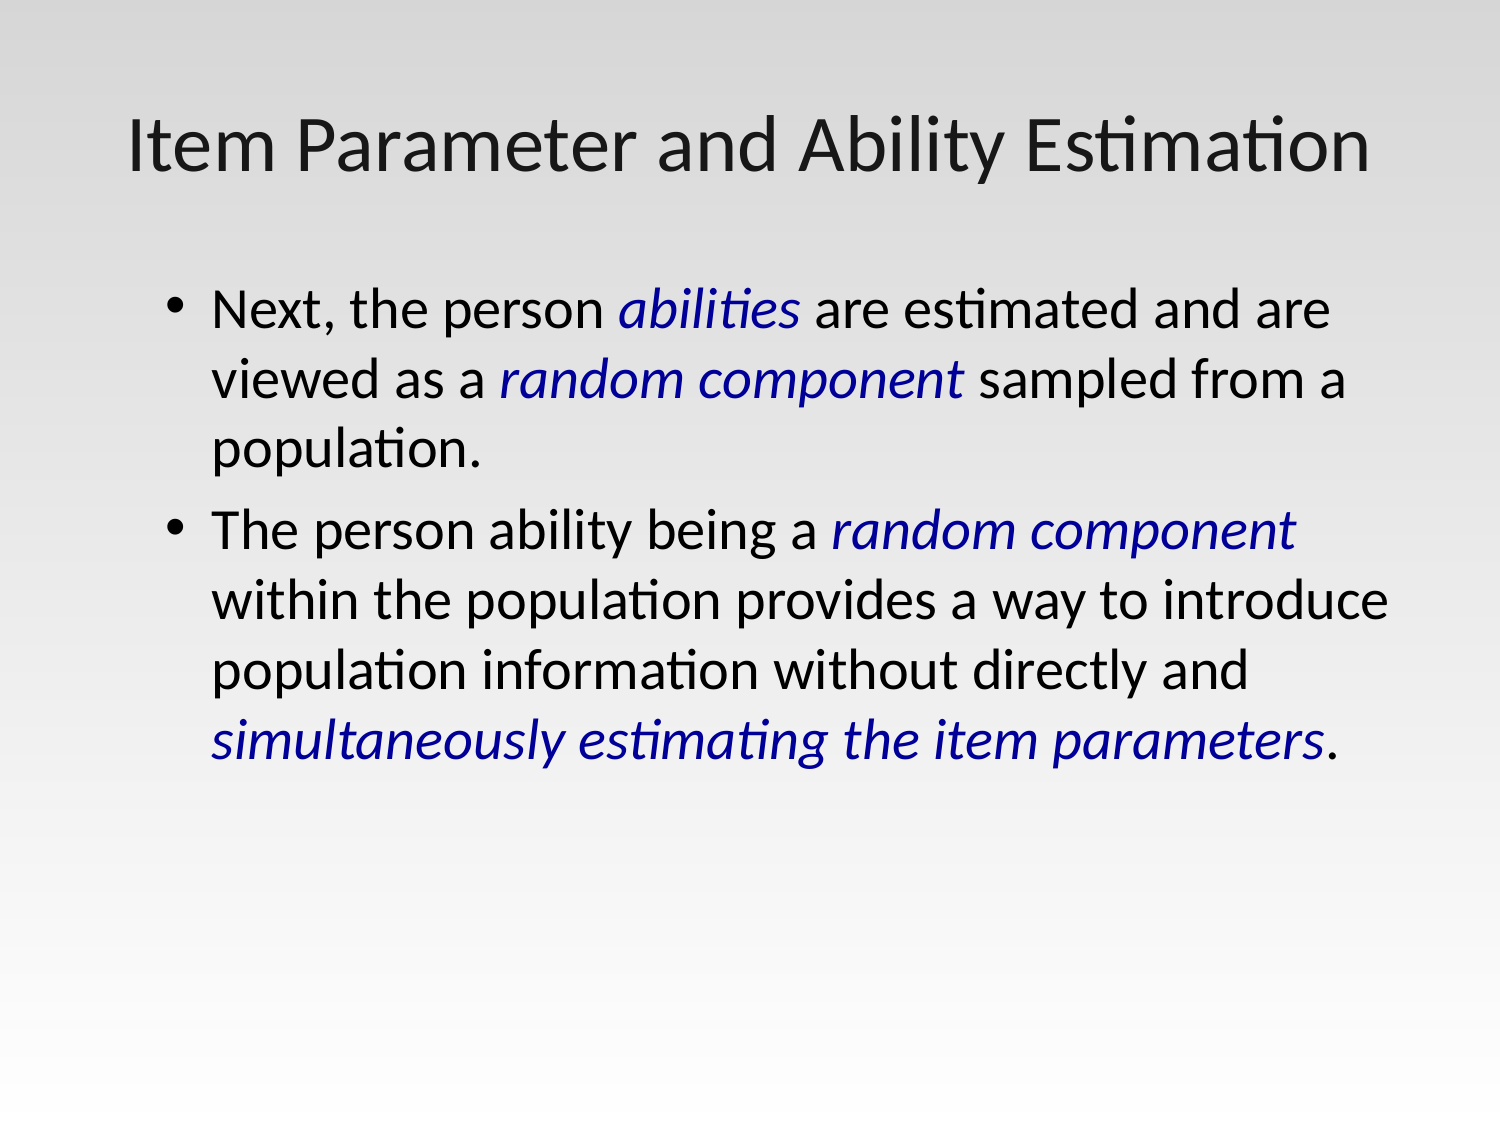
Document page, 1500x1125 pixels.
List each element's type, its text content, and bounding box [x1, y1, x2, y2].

title Item Parameter and Ability Estimation [75, 45, 1425, 233]
list Next, the person abilities are estimated and are viewed as a random component sampled from a population. The person ability being a random component within the population provides a way to introduce population information without directly and simultaneously estimating the item parameters. [75, 262, 1425, 1005]
